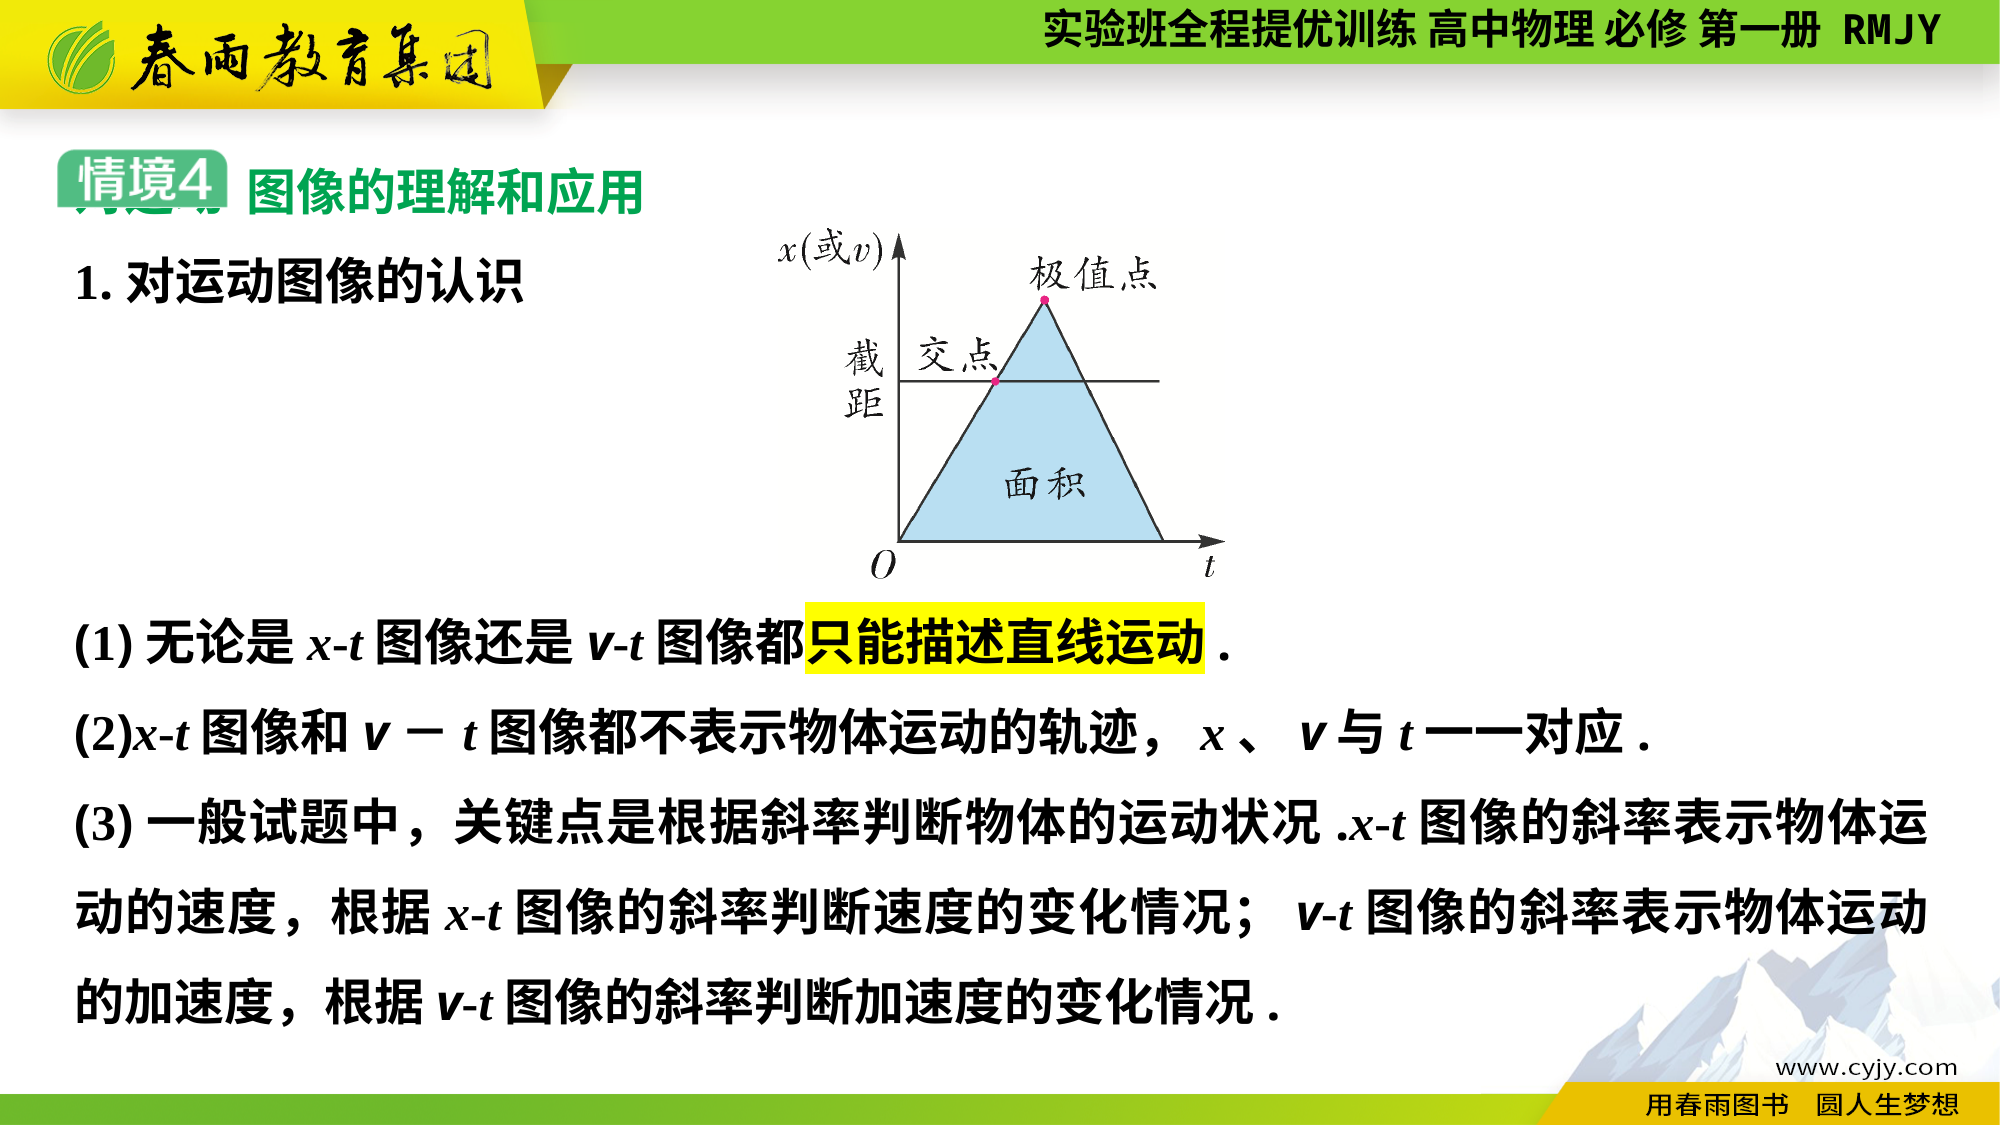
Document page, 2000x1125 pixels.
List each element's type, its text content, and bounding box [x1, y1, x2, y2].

picture [0, 0, 2000, 1125]
list 对运动 图像的理解和应用 1.对运动图像的认识 (1)无论是x-t图像还是v-t图像都只能描述直线运动. (2)x-t图像和v－t图像都不表示物体运动的轨迹，x、v与t一一对应. (3)一般试题中，关键点是根据斜率判断物体的运动状况.x-t图像的斜率表示物体运动的速度，根据x-t图像的斜率判断速度的变化情况；v-t图像的斜率表示物体运动的加速度，根据v-t图像的斜率判断加速度的变化情况. [59, 122, 1944, 1047]
